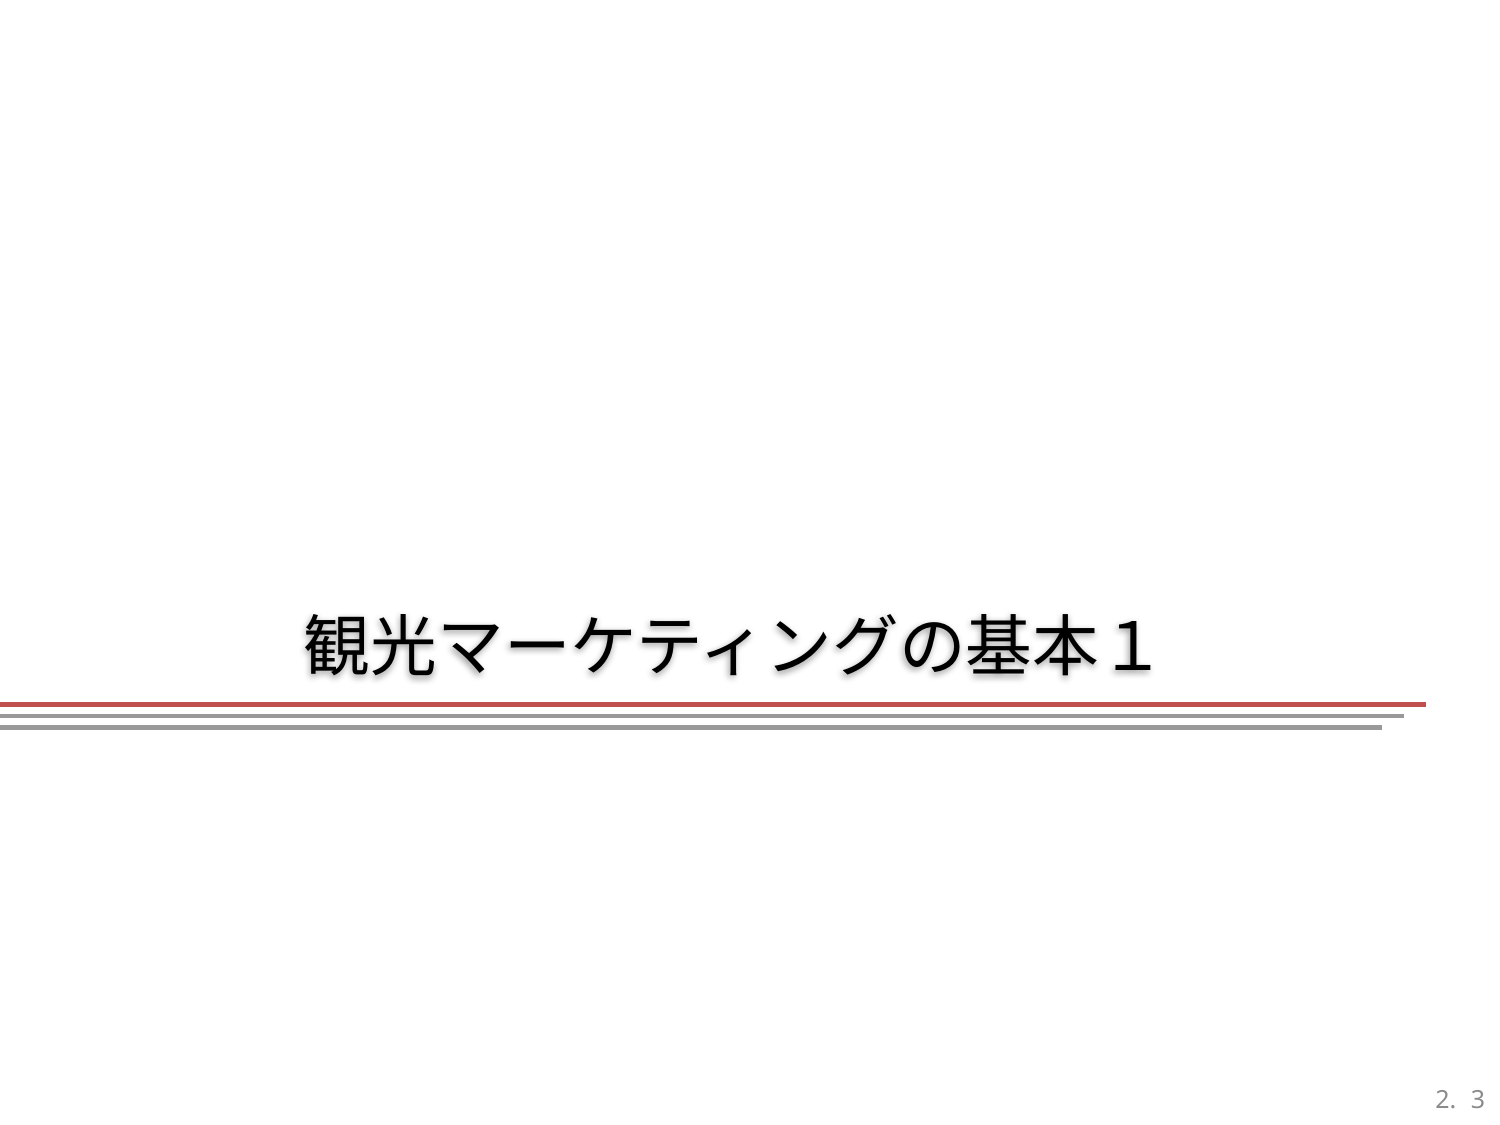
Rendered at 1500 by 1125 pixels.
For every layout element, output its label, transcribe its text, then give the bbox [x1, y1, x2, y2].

text_box 観光マーケティングの基本１ [18, 596, 1452, 692]
slide_number 2 [1381, 1065, 1500, 1125]
